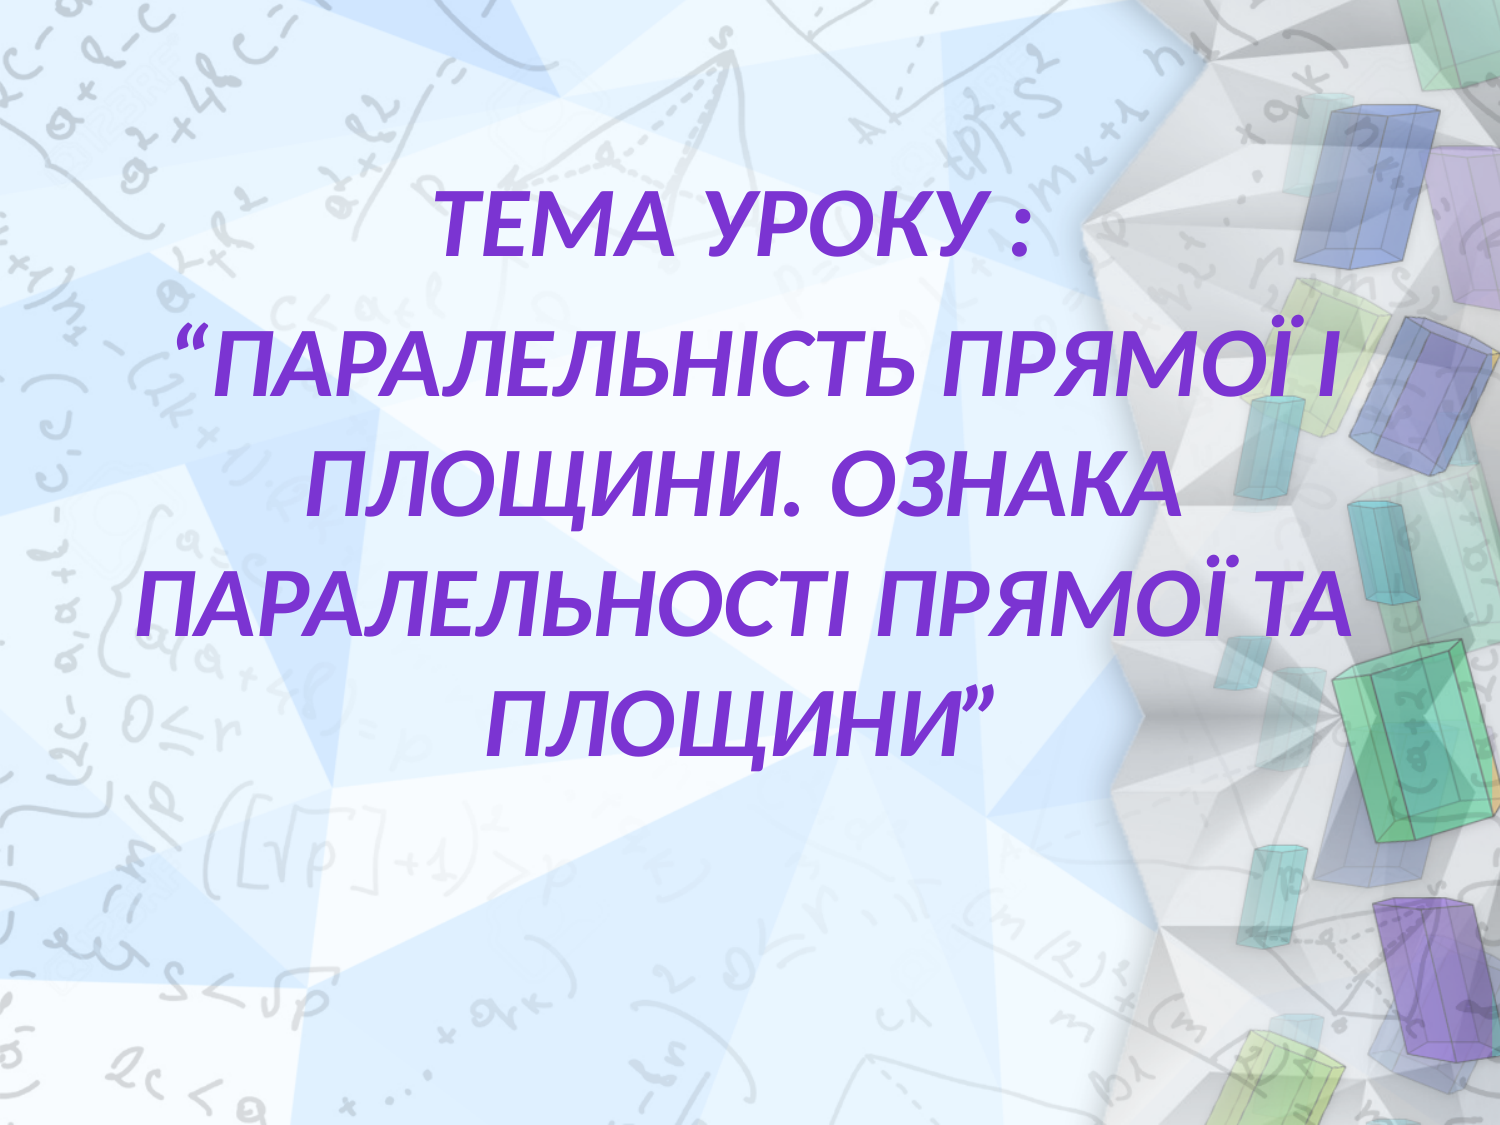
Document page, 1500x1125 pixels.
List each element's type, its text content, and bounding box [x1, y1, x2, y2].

subtitle Тема уроку : “Паралельність прямої і площини. Ознака паралельності прямої та площини” [53, 149, 1436, 846]
picture [0, 0, 1500, 1125]
